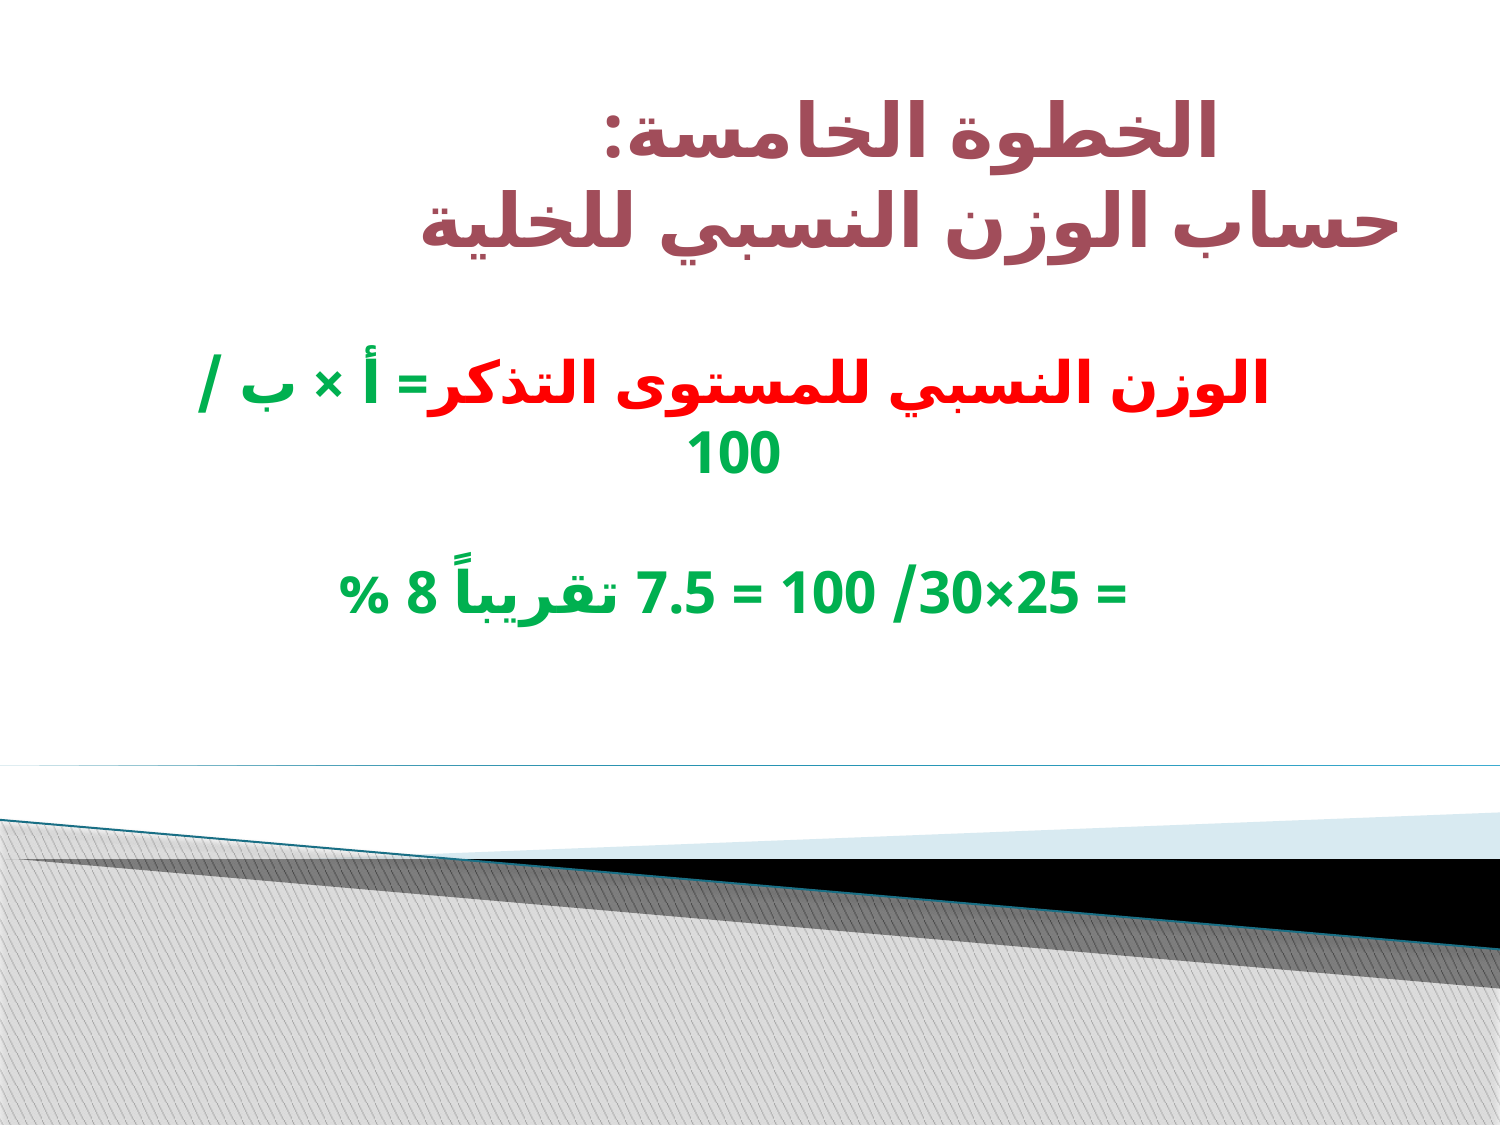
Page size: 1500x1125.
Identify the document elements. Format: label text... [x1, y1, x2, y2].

text_box الوزن النسبي للمستوى التذكر= أ × ب / 100 = 25×30/ 100 = 7.5 تقريباً 8 % [162, 337, 1306, 633]
picture [5, 859, 1500, 989]
text_box الخطوة الخامسة: حساب الوزن النسبي للخلية [403, 74, 1421, 270]
